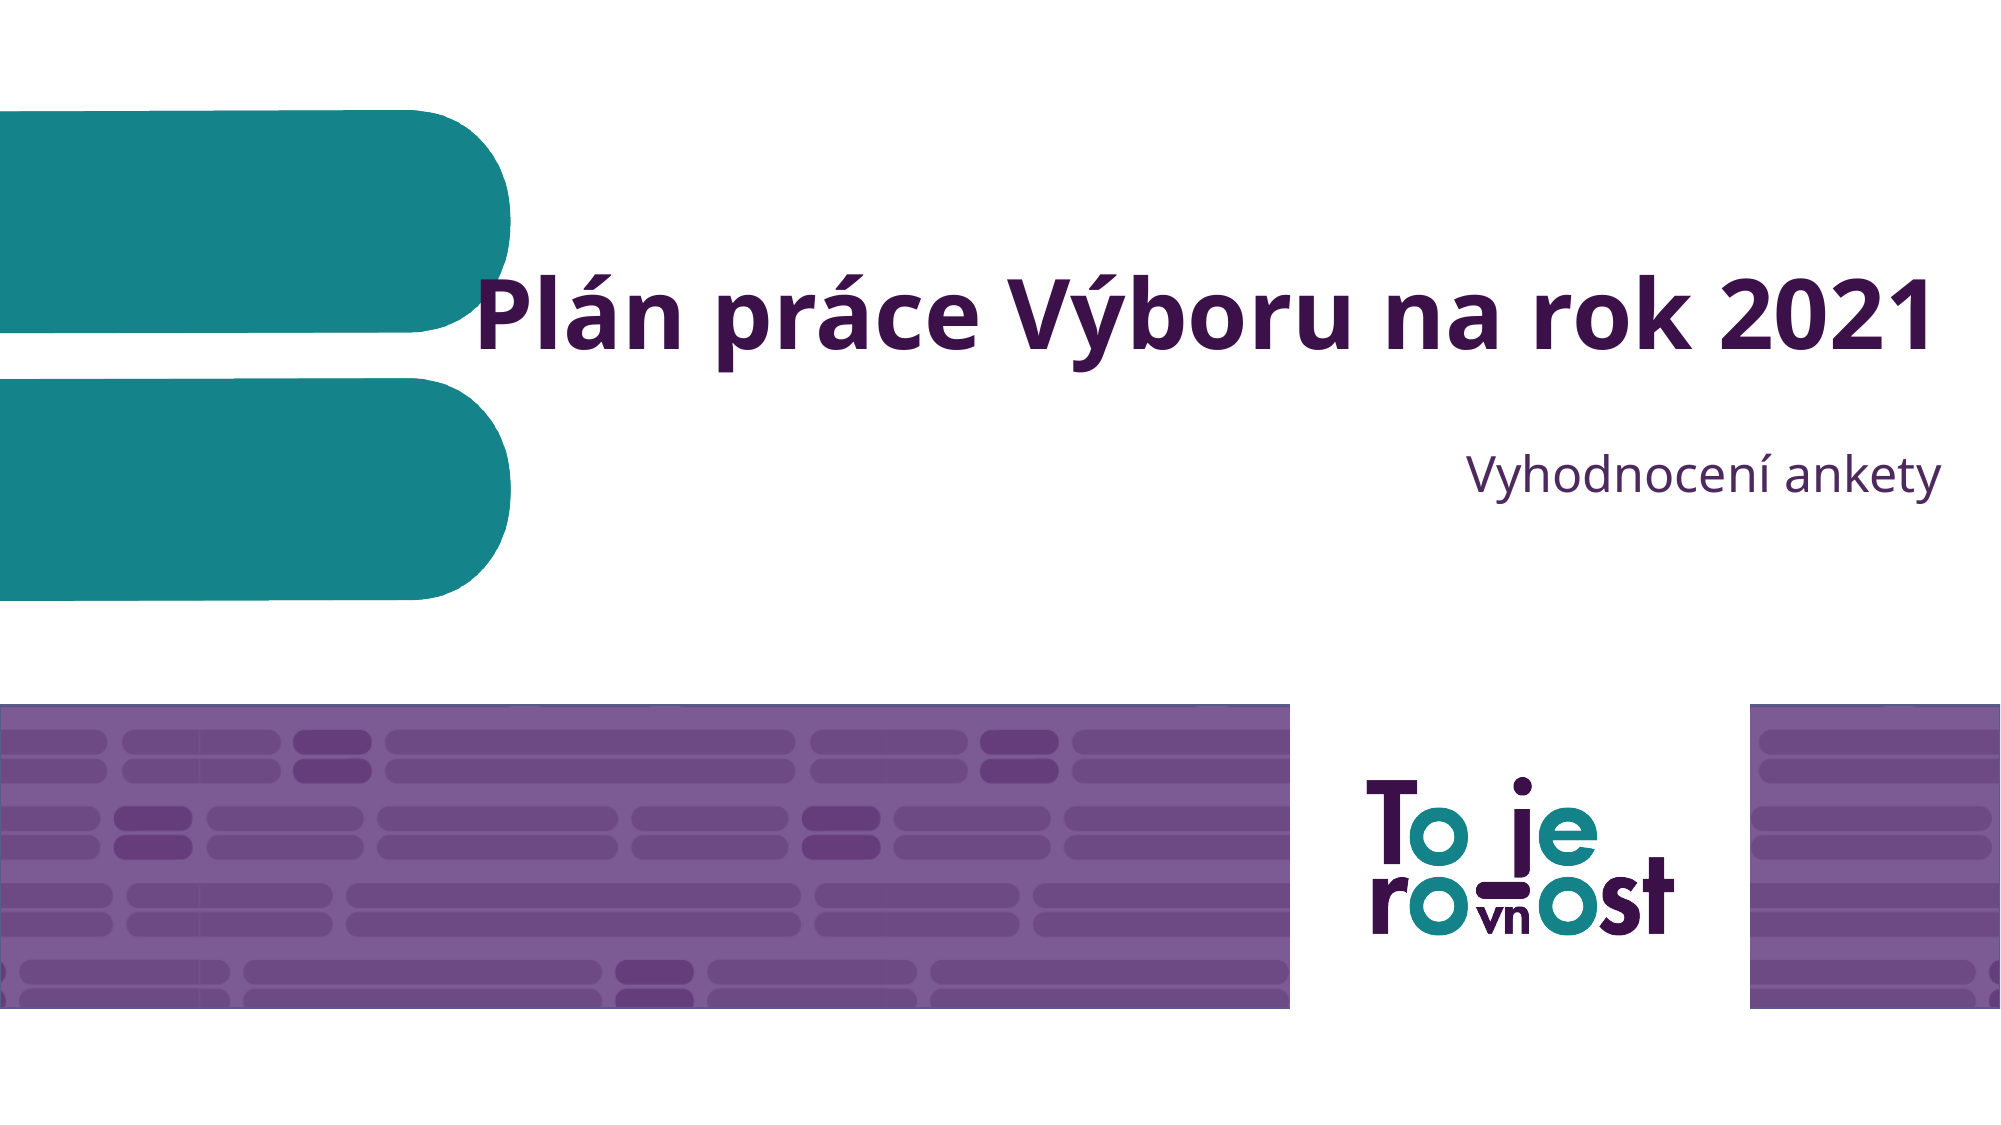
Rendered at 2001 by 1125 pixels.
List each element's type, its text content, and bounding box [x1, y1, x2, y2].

picture [0, 110, 511, 601]
list Plán práce Výboru na rok 2021 [456, 208, 1957, 426]
picture [1, 703, 1999, 1011]
subtitle Vyhodnocení ankety [456, 426, 1957, 525]
